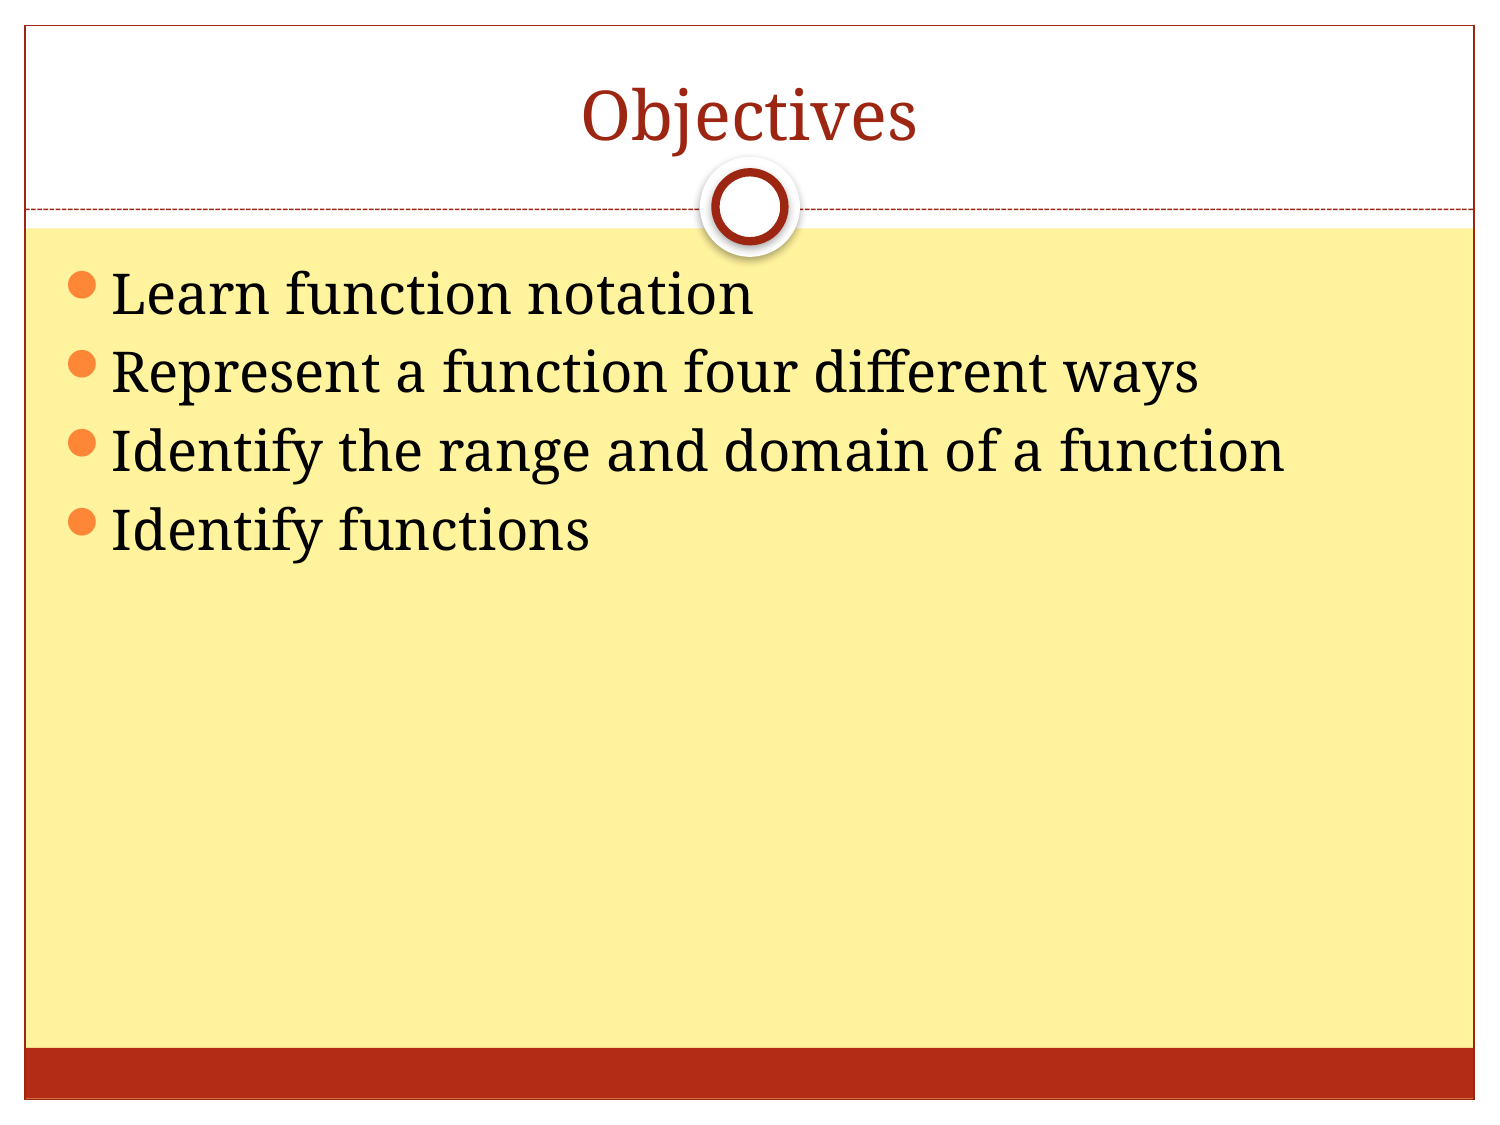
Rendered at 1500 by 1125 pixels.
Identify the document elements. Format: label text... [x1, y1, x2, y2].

list Learn function notation Represent a function four different ways Identify the range and domain of a function Identify functions [49, 250, 1445, 1001]
title Objectives [49, 37, 1450, 162]
